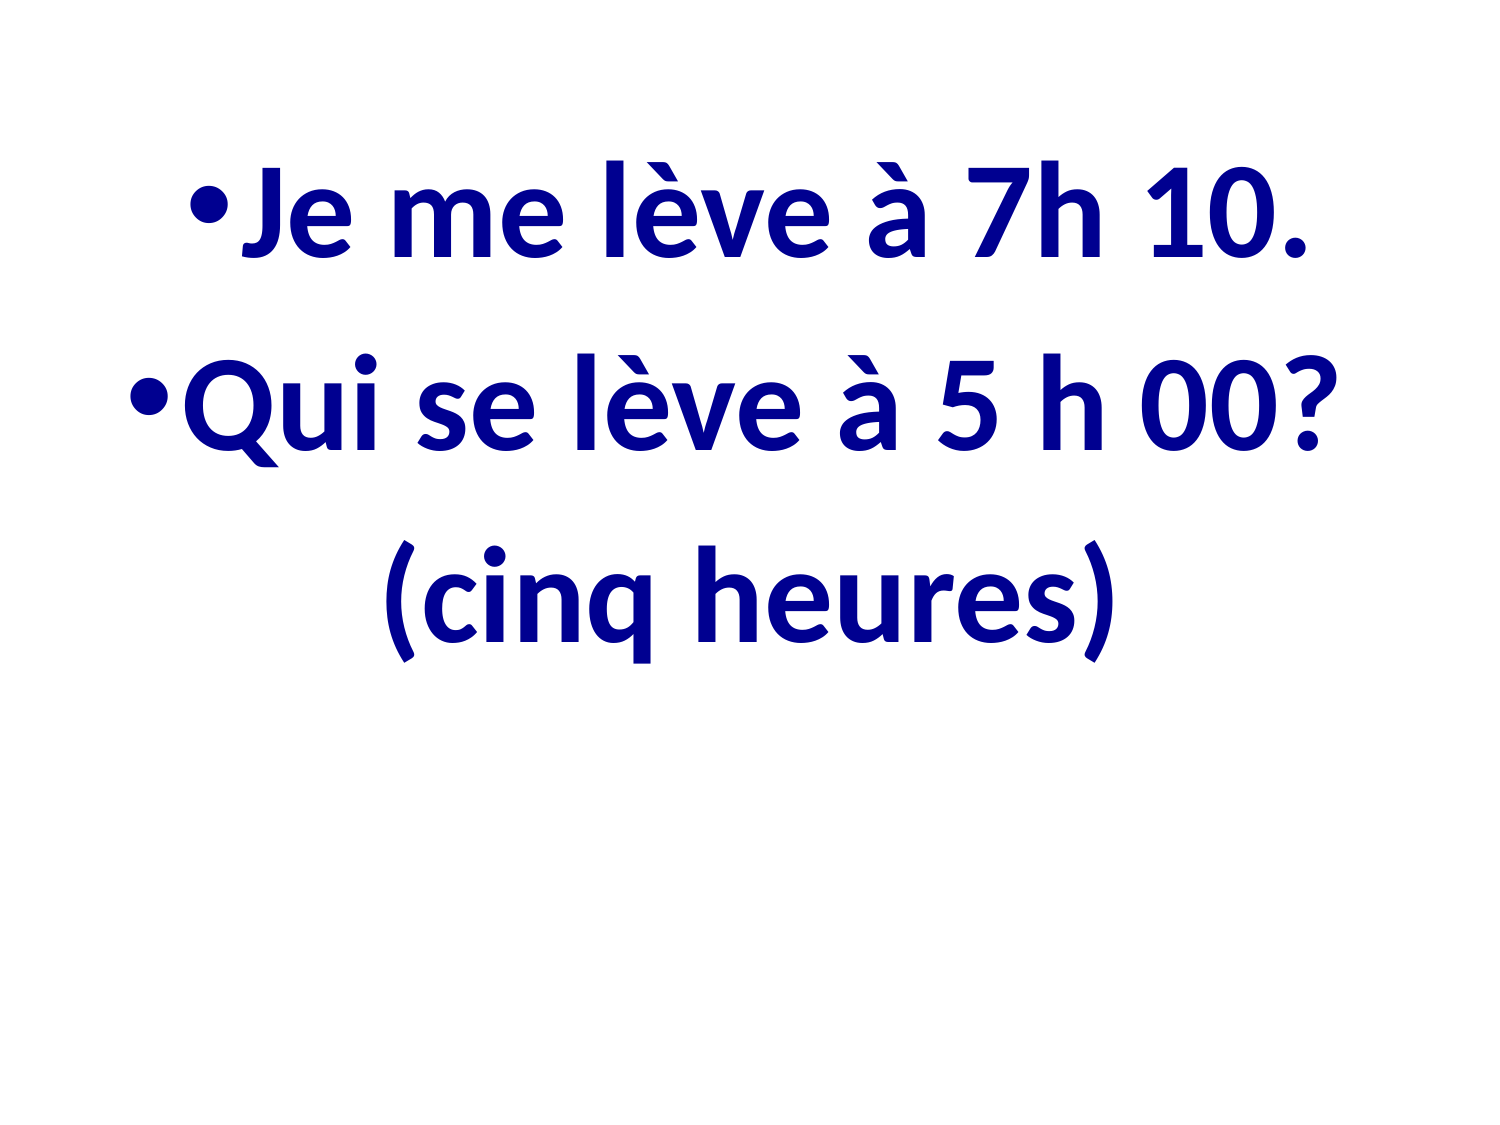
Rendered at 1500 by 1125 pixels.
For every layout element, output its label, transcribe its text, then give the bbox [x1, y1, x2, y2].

list Je me lève à 7h 10. Qui se lève à 5 h 00? (cinq heures) [12, 112, 1488, 388]
